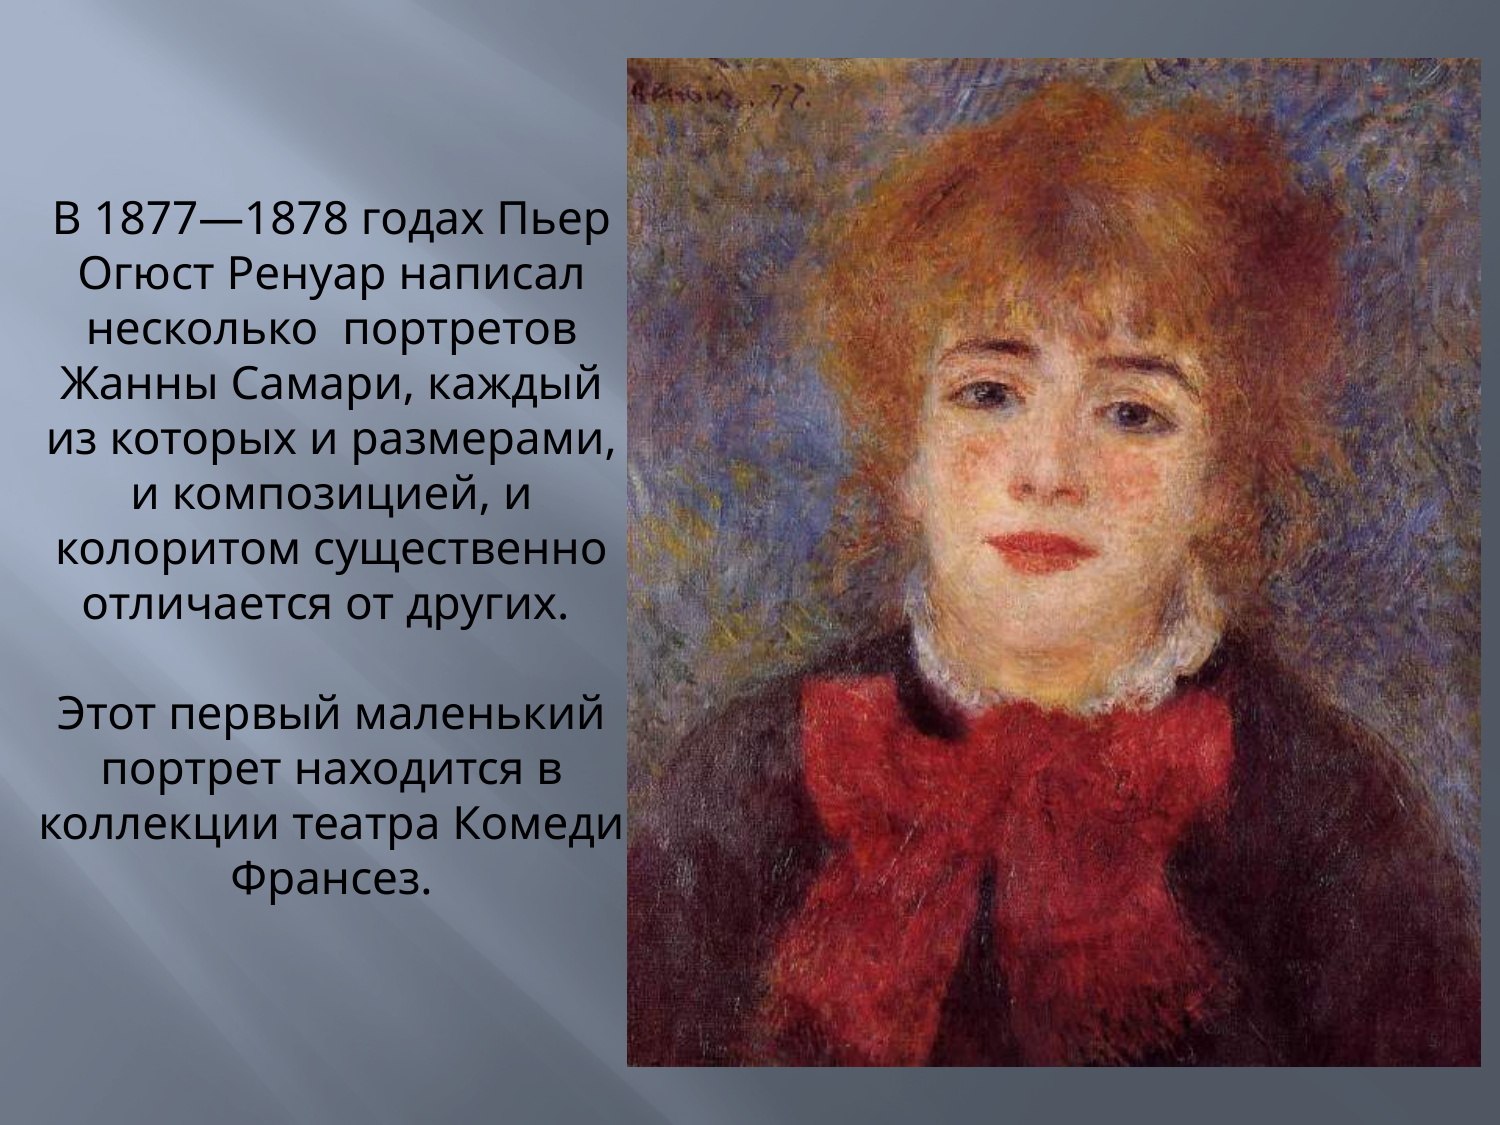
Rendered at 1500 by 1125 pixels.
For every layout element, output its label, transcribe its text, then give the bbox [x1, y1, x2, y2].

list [627, 58, 1481, 1067]
title В 1877—1878 годах Пьер Огюст Ренуар написал несколько портретов Жанны Самари, каждый из которых и размерами, и композицией, и колоритом существенно отличается от других. Этот первый маленький портрет находится в коллекции театра Комеди Франсез. [23, 175, 627, 987]
